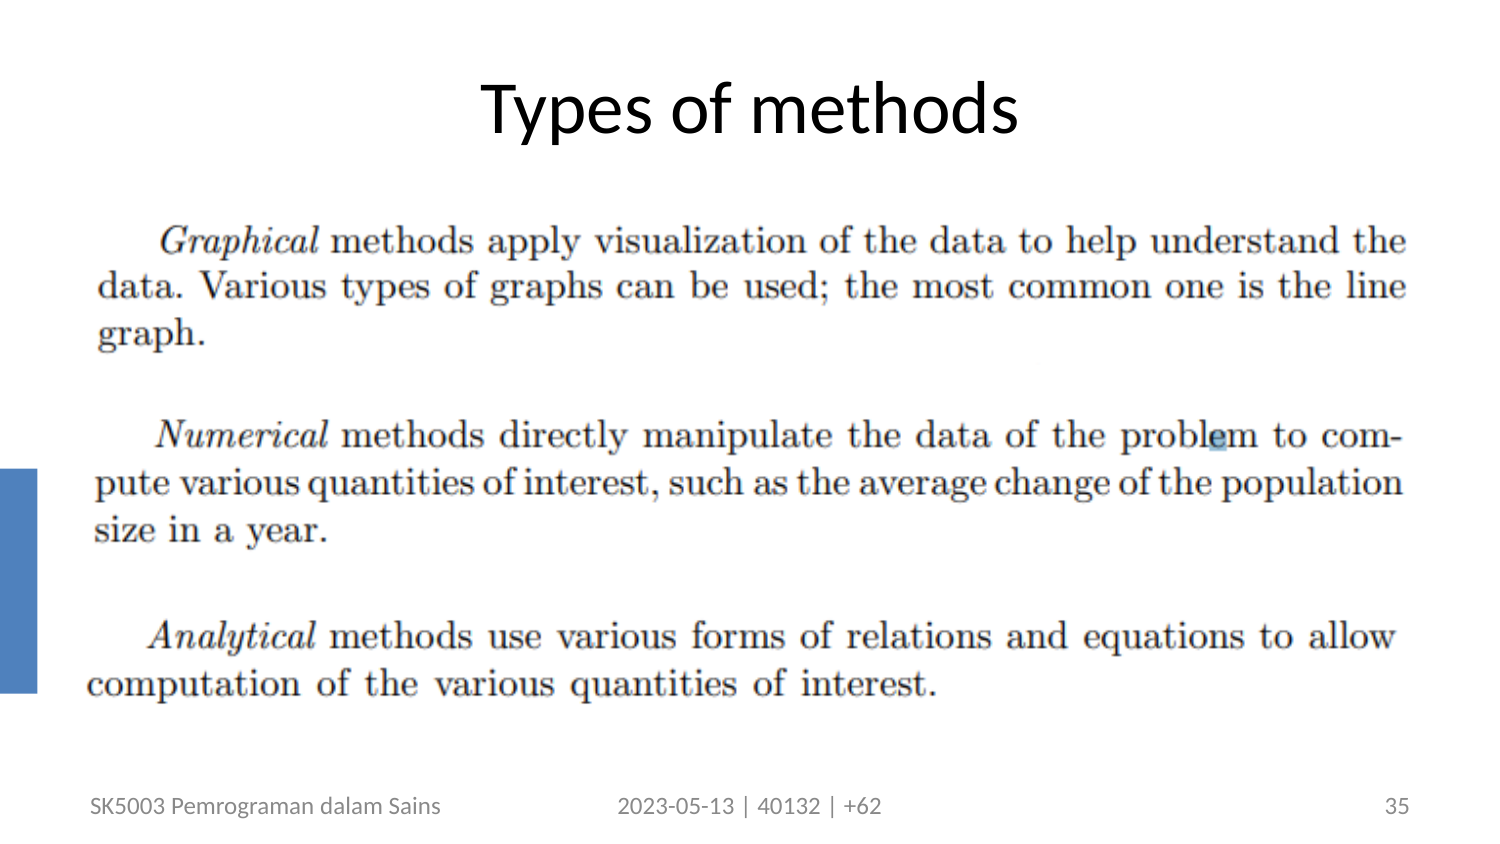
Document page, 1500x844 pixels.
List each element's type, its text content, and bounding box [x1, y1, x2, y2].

picture [76, 615, 1413, 710]
footer 2023-05-13 | 40132 | +62 [512, 782, 988, 827]
title Types of methods [74, 33, 1426, 175]
slide_number SK5003 Pemrograman dalam Sains [75, 782, 463, 827]
slide_number 35 [1074, 782, 1425, 827]
picture [87, 213, 1415, 365]
picture [79, 414, 1413, 560]
